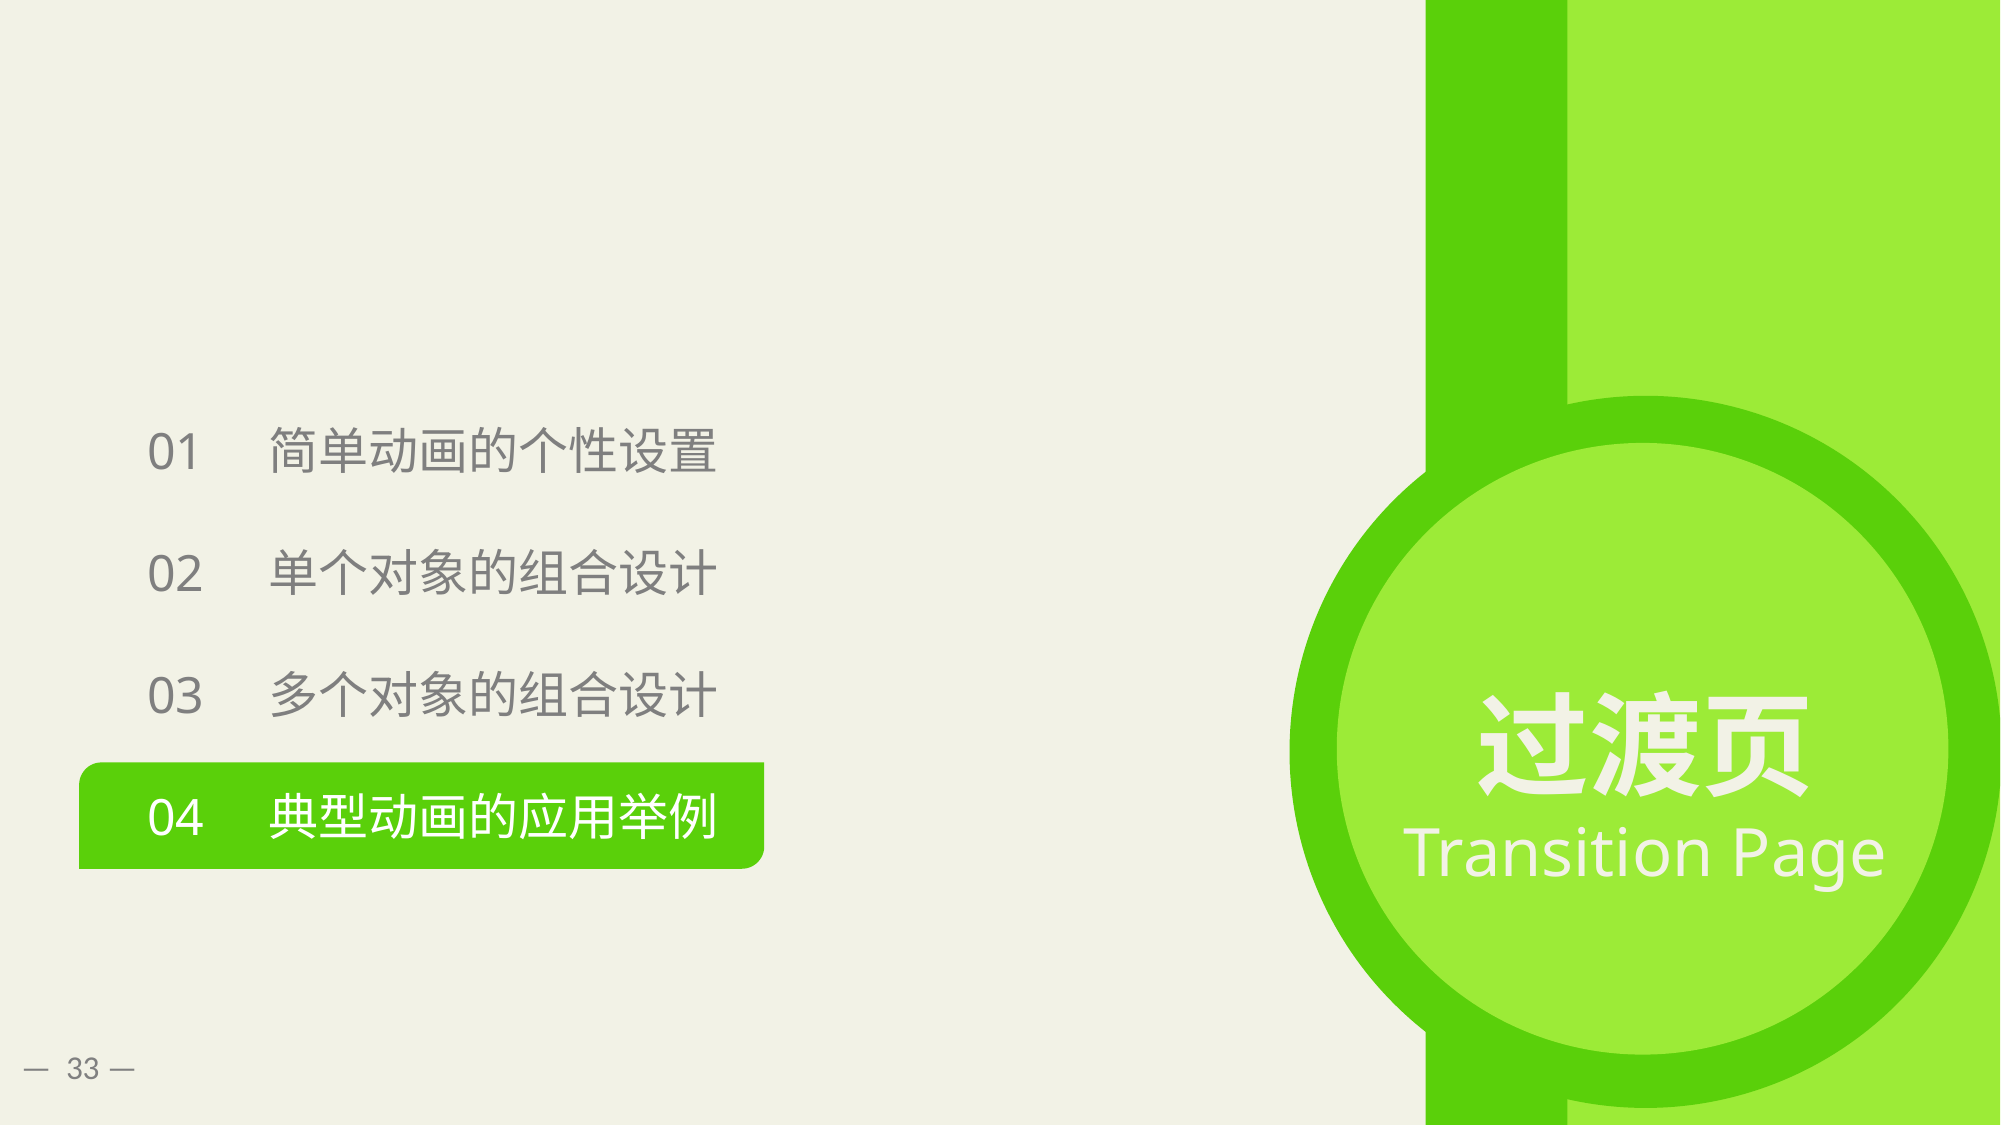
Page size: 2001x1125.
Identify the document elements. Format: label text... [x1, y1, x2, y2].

text_box 04 典型动画的应用举例 [147, 785, 777, 846]
text_box [79, 762, 765, 869]
